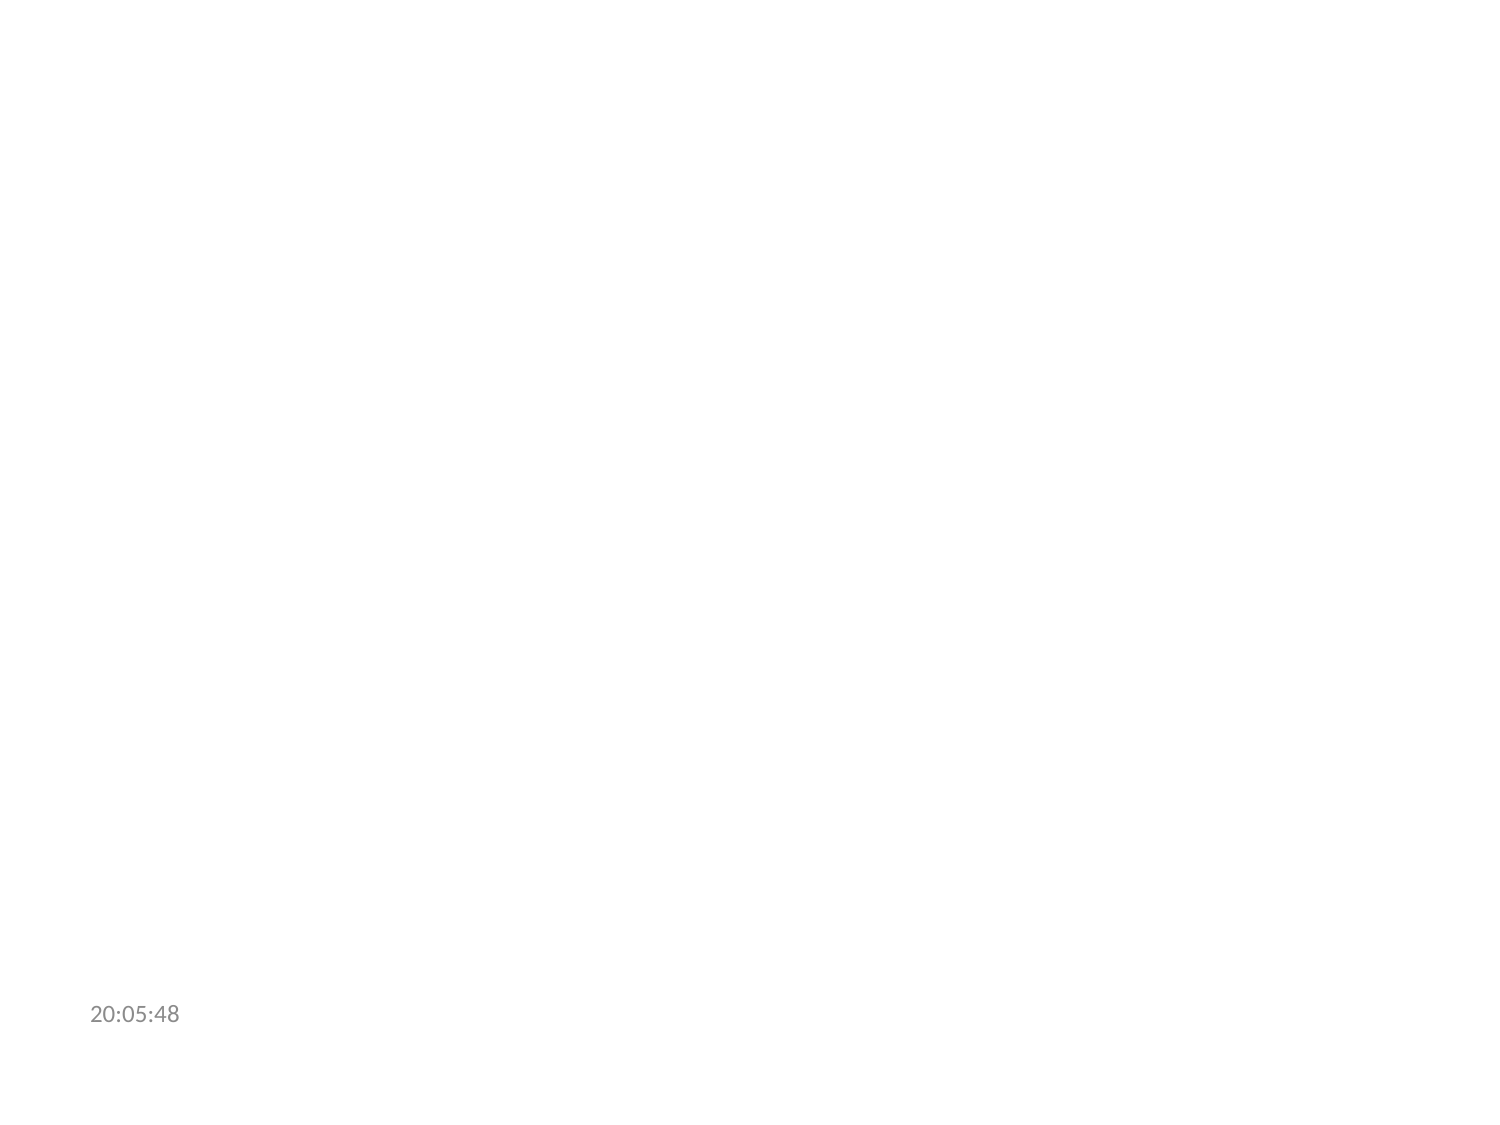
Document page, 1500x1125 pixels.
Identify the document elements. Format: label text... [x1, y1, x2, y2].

text_box 15:35:09 [75, 982, 425, 1043]
